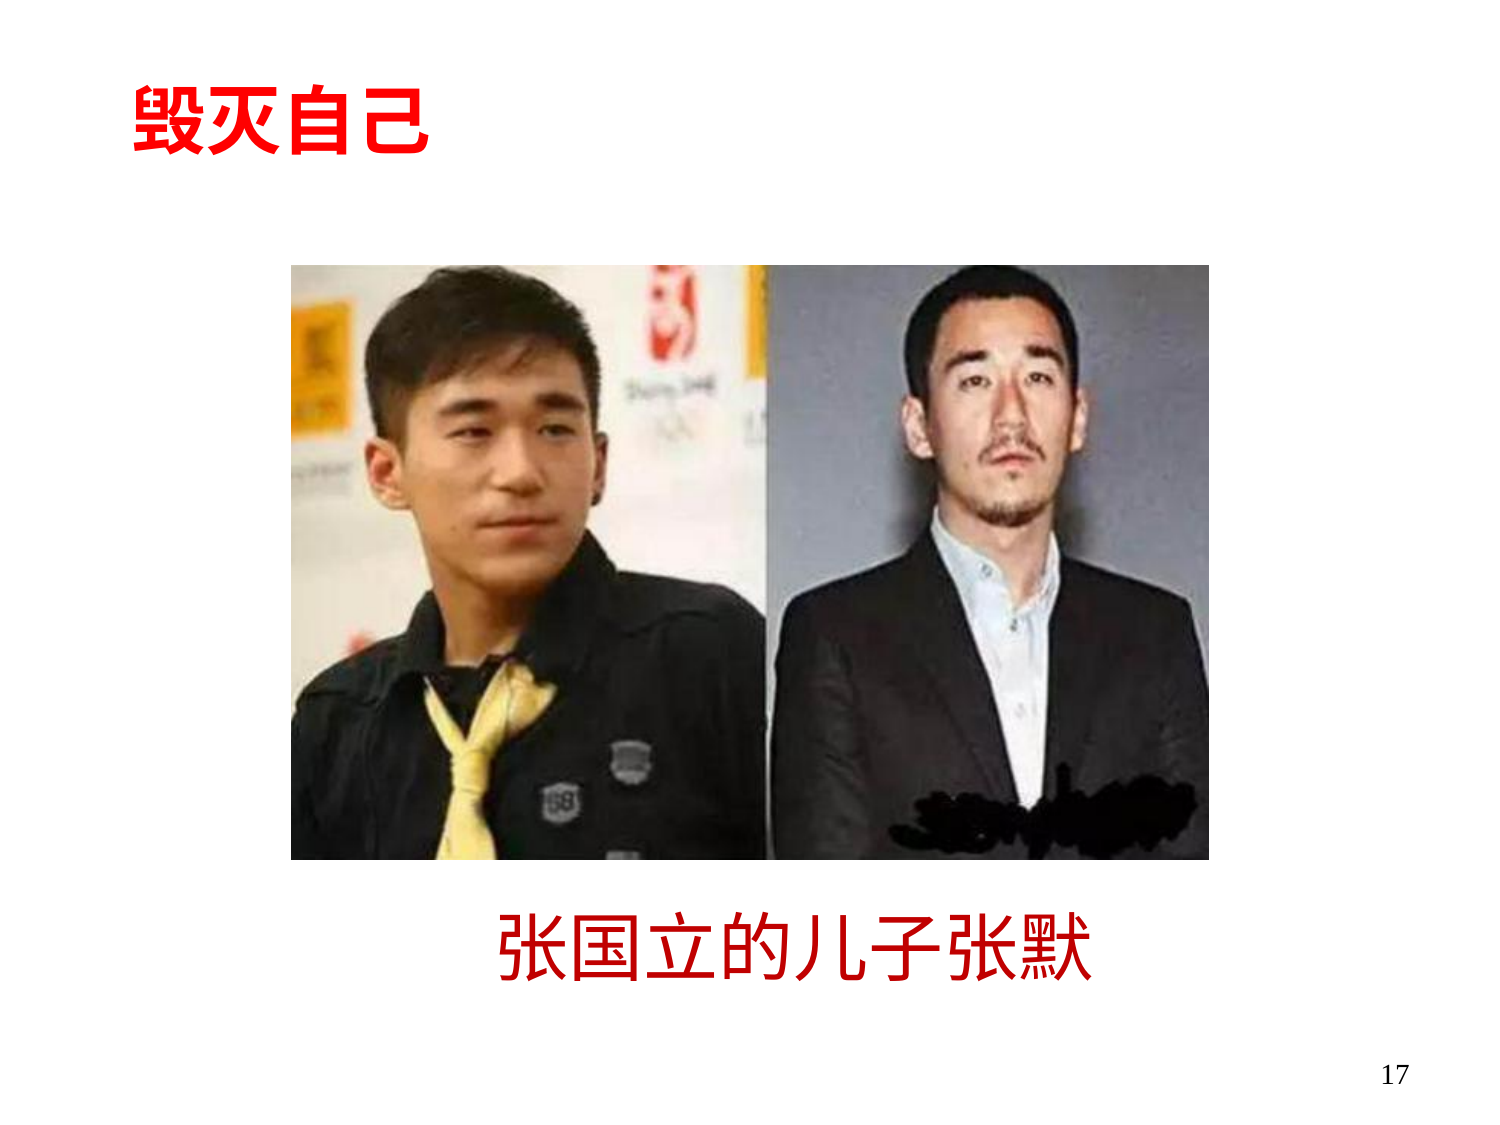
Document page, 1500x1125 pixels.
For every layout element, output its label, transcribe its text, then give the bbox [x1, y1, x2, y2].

picture [291, 265, 1209, 860]
text_box 毁灭自己 [116, 66, 447, 172]
slide_number 17 [1074, 1042, 1425, 1103]
text_box 张国立的儿子张默 [478, 893, 1150, 998]
